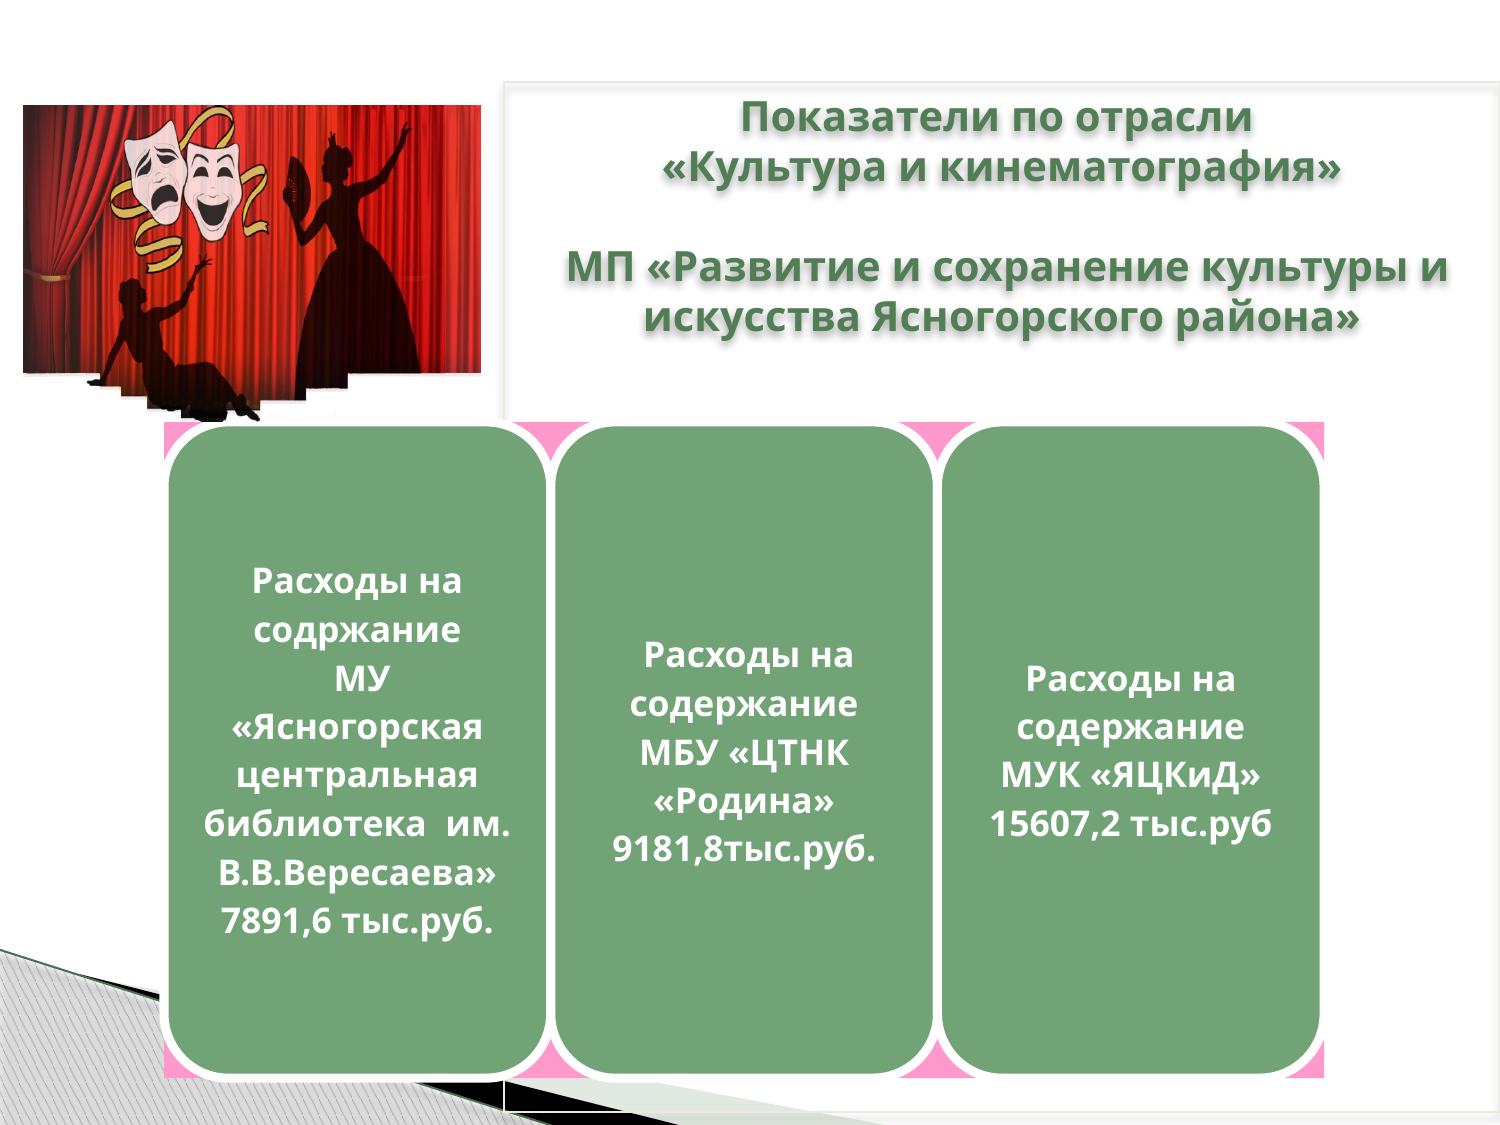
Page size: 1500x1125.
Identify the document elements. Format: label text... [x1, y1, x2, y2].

text_box Показатели по отрасли «Культура и кинематография» МП «Развитие и сохранение культуры и искусства Ясногорского района» [503, 81, 1500, 1113]
picture [23, 105, 481, 423]
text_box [163, 421, 1325, 1079]
